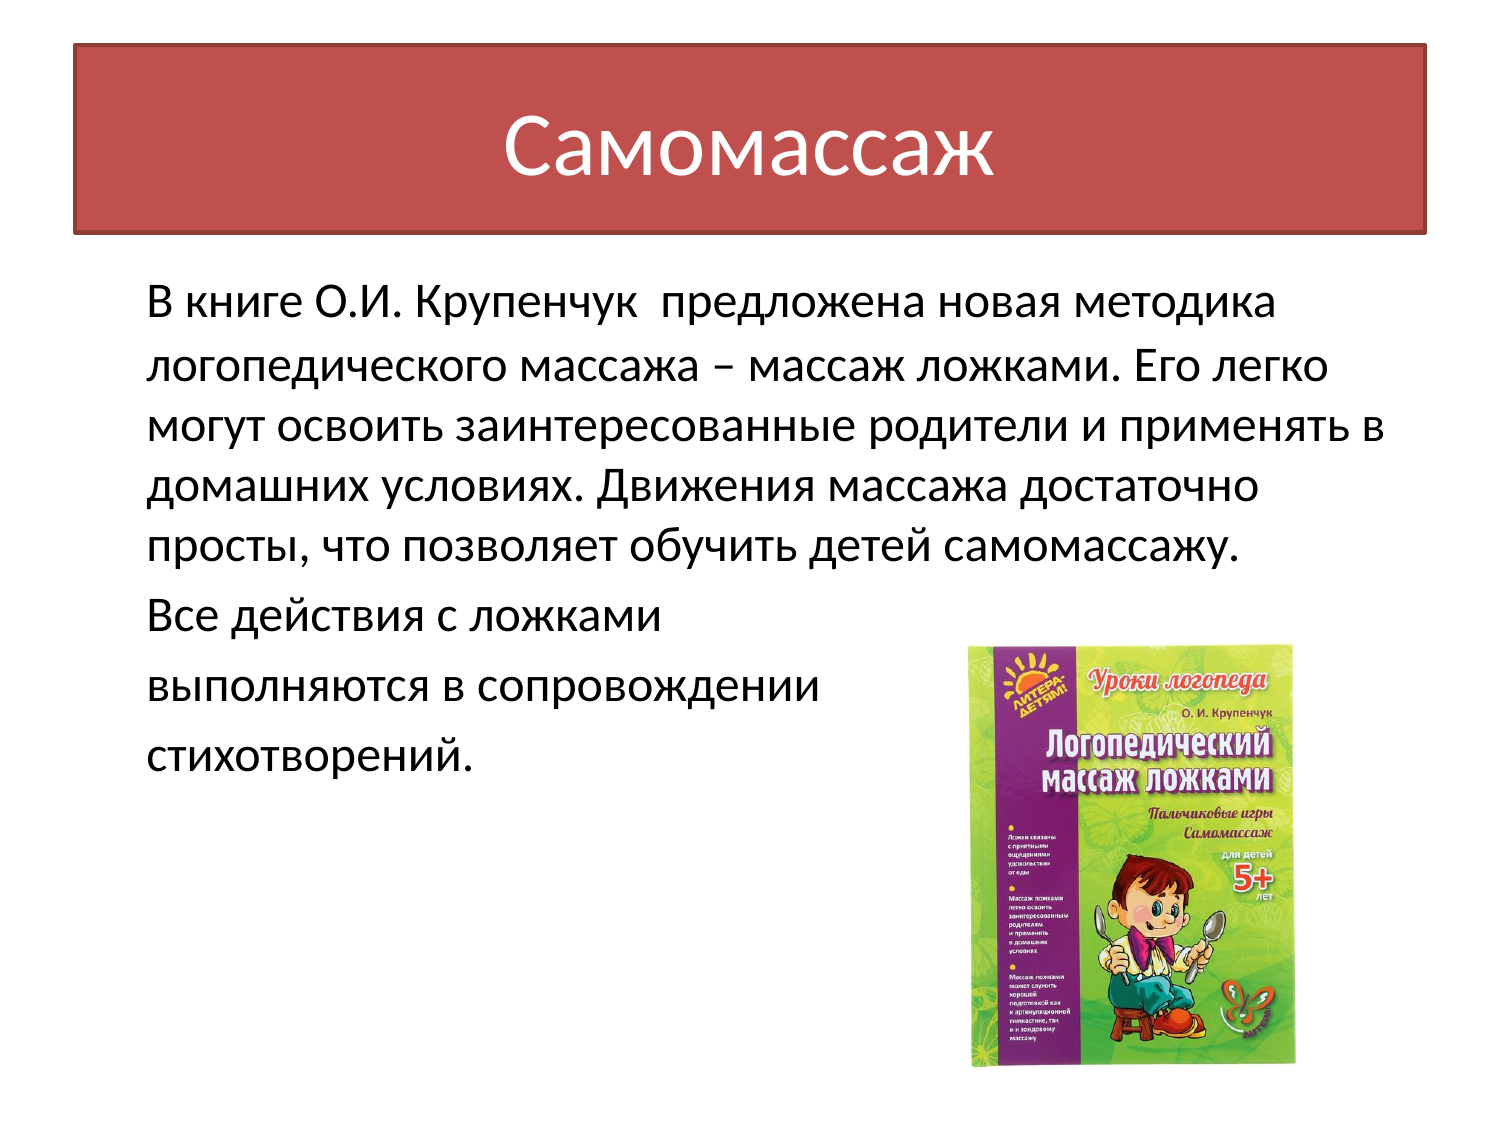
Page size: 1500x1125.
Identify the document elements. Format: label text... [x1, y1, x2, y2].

list В книге О.И. Крупенчук предложена новая методика логопедического массажа – массаж ложками. Его легко могут освоить заинтересованные родители и применять в домашних условиях. Движения массажа достаточно просты, что позволяет обучить детей самомассажу. Все действия с ложками выполняются в сопровождении стихотворений. [75, 243, 1425, 1083]
picture [867, 593, 1389, 1125]
title Самомассаж [73, 43, 1427, 235]
